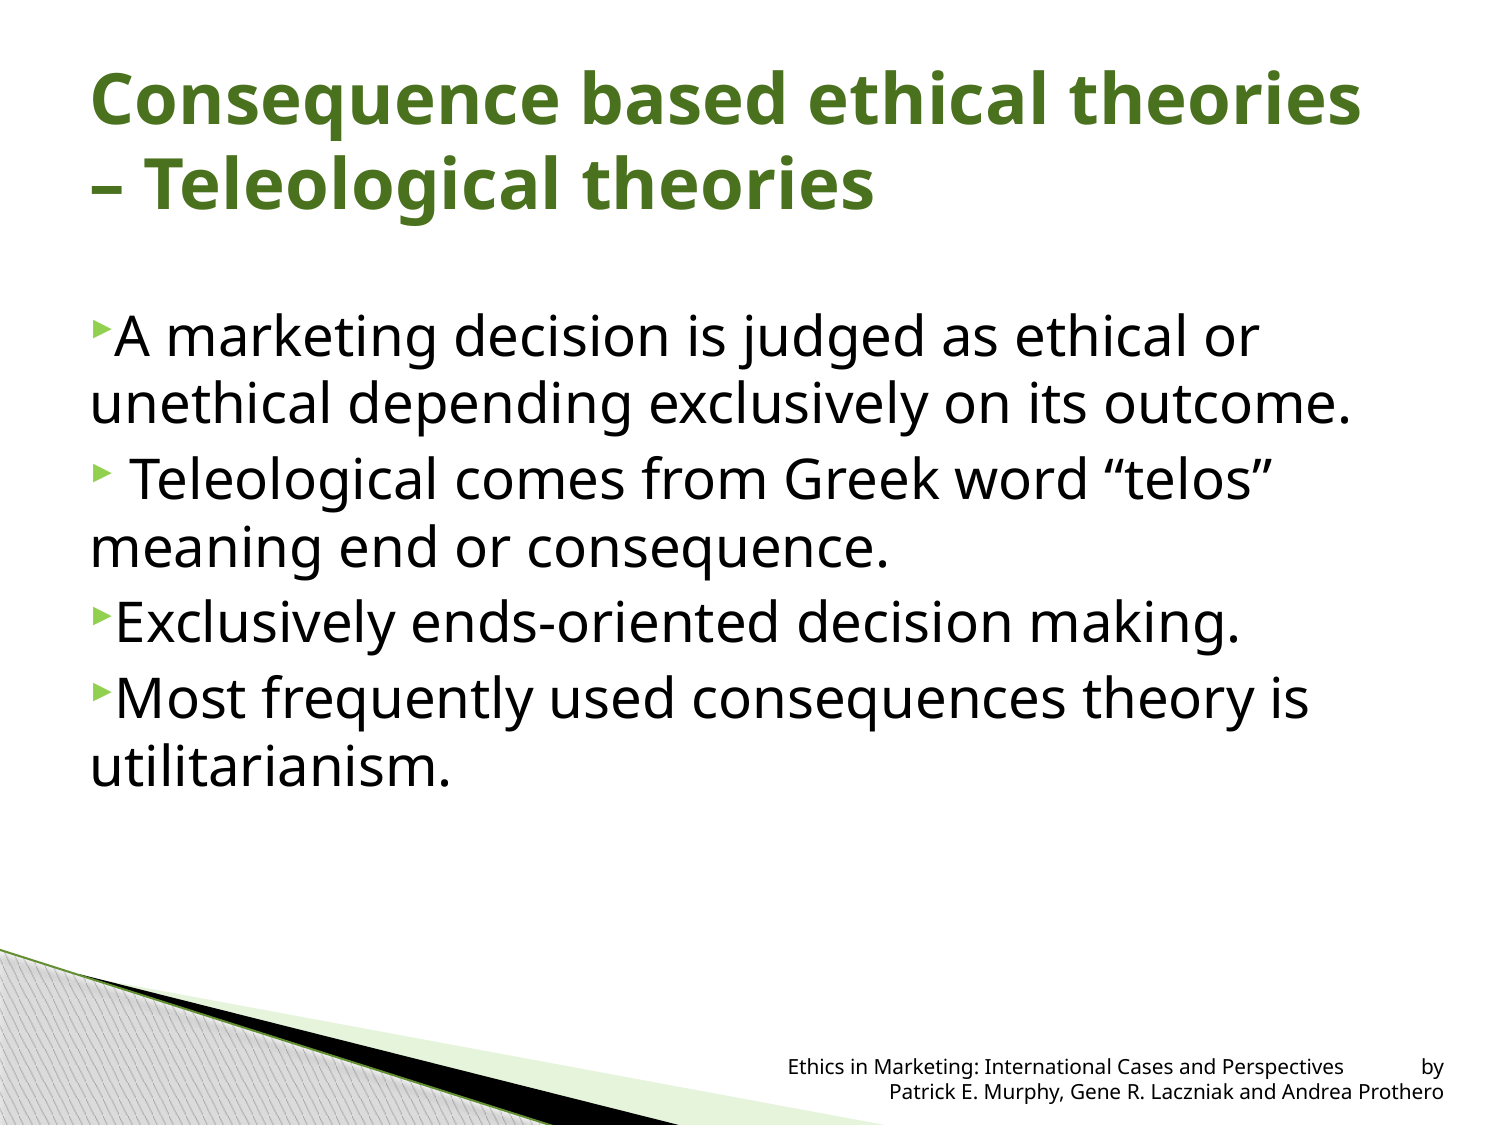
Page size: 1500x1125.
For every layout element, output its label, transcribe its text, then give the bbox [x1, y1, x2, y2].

list A marketing decision is judged as ethical or unethical depending exclusively on its outcome. Teleological comes from Greek word “telos” meaning end or consequence. Exclusively ends-oriented decision making. Most frequently used consequences theory is utilitarianism. [75, 292, 1425, 1035]
footer Ethics in Marketing: International Cases and Perspectives by Patrick E. Murphy, Gene R. Laczniak and Andrea Prothero [718, 1051, 1459, 1112]
title Consequence based ethical theories – Teleological theories [75, 45, 1425, 233]
